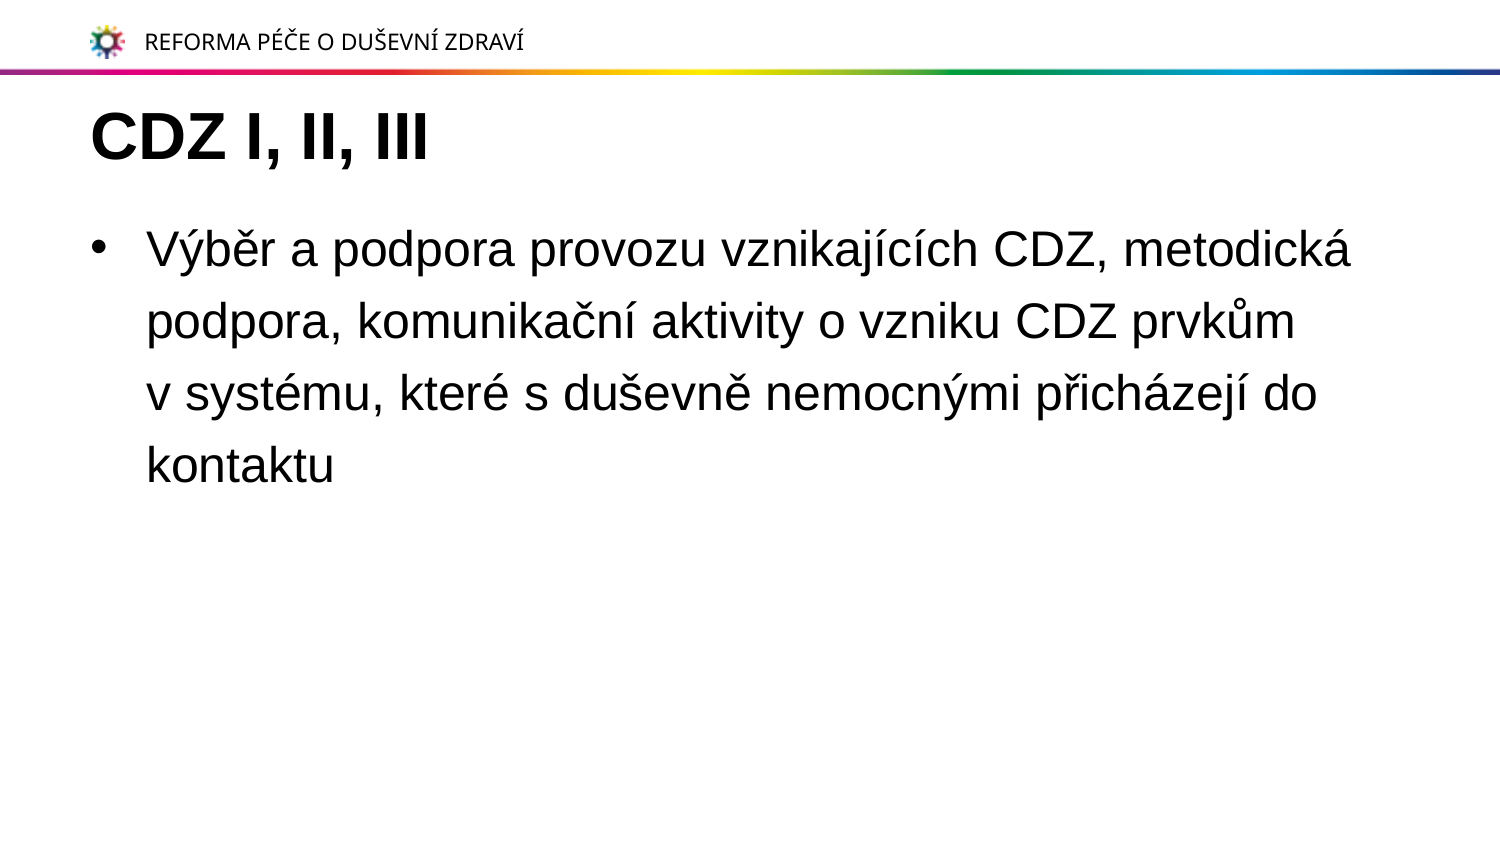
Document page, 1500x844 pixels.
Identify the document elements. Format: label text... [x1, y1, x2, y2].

list Výběr a podpora provozu vznikajících CDZ, metodická podpora, komunikační aktivity o vzniku CDZ prvkům v systému, které s duševně nemocnými přicházejí do kontaktu [75, 196, 1425, 754]
picture [90, 25, 125, 59]
title CDZ I, II, III [75, 82, 1128, 184]
picture [0, 67, 1500, 75]
